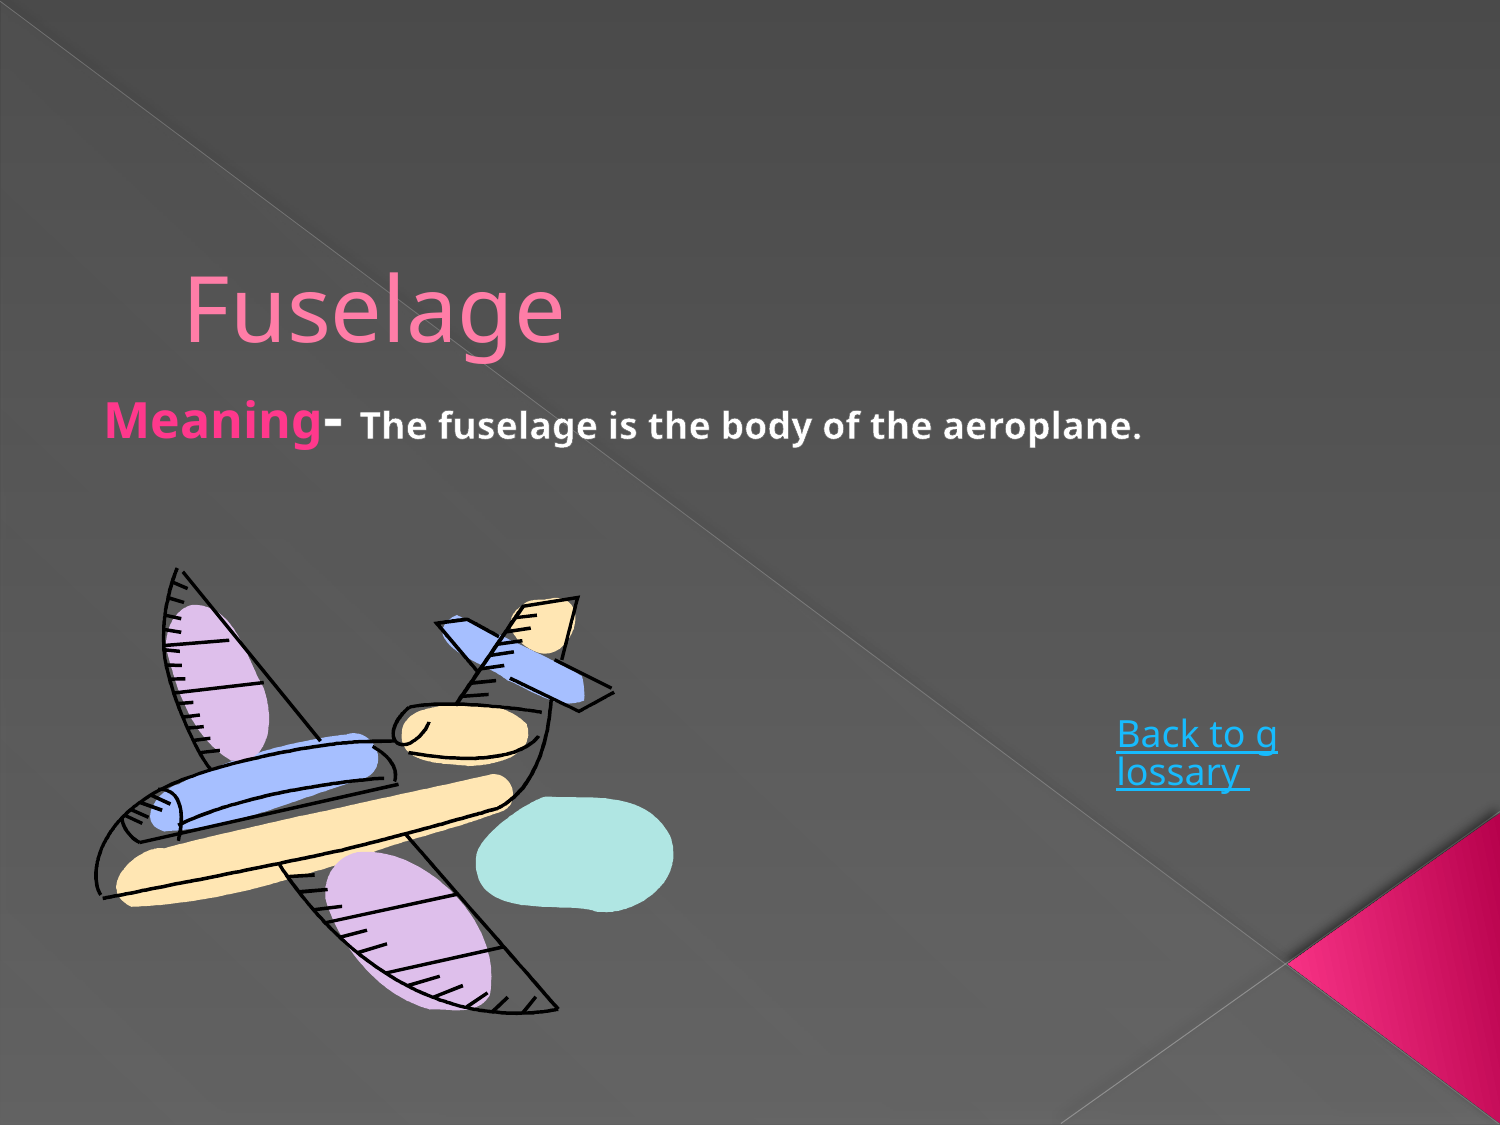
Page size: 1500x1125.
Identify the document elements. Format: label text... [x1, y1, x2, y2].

picture [93, 562, 679, 1021]
text_box Back to glossary [1101, 703, 1301, 769]
subtitle Meaning- The fuselage is the body of the aeroplane. [88, 369, 1412, 657]
title Fuselage [88, 127, 1412, 369]
